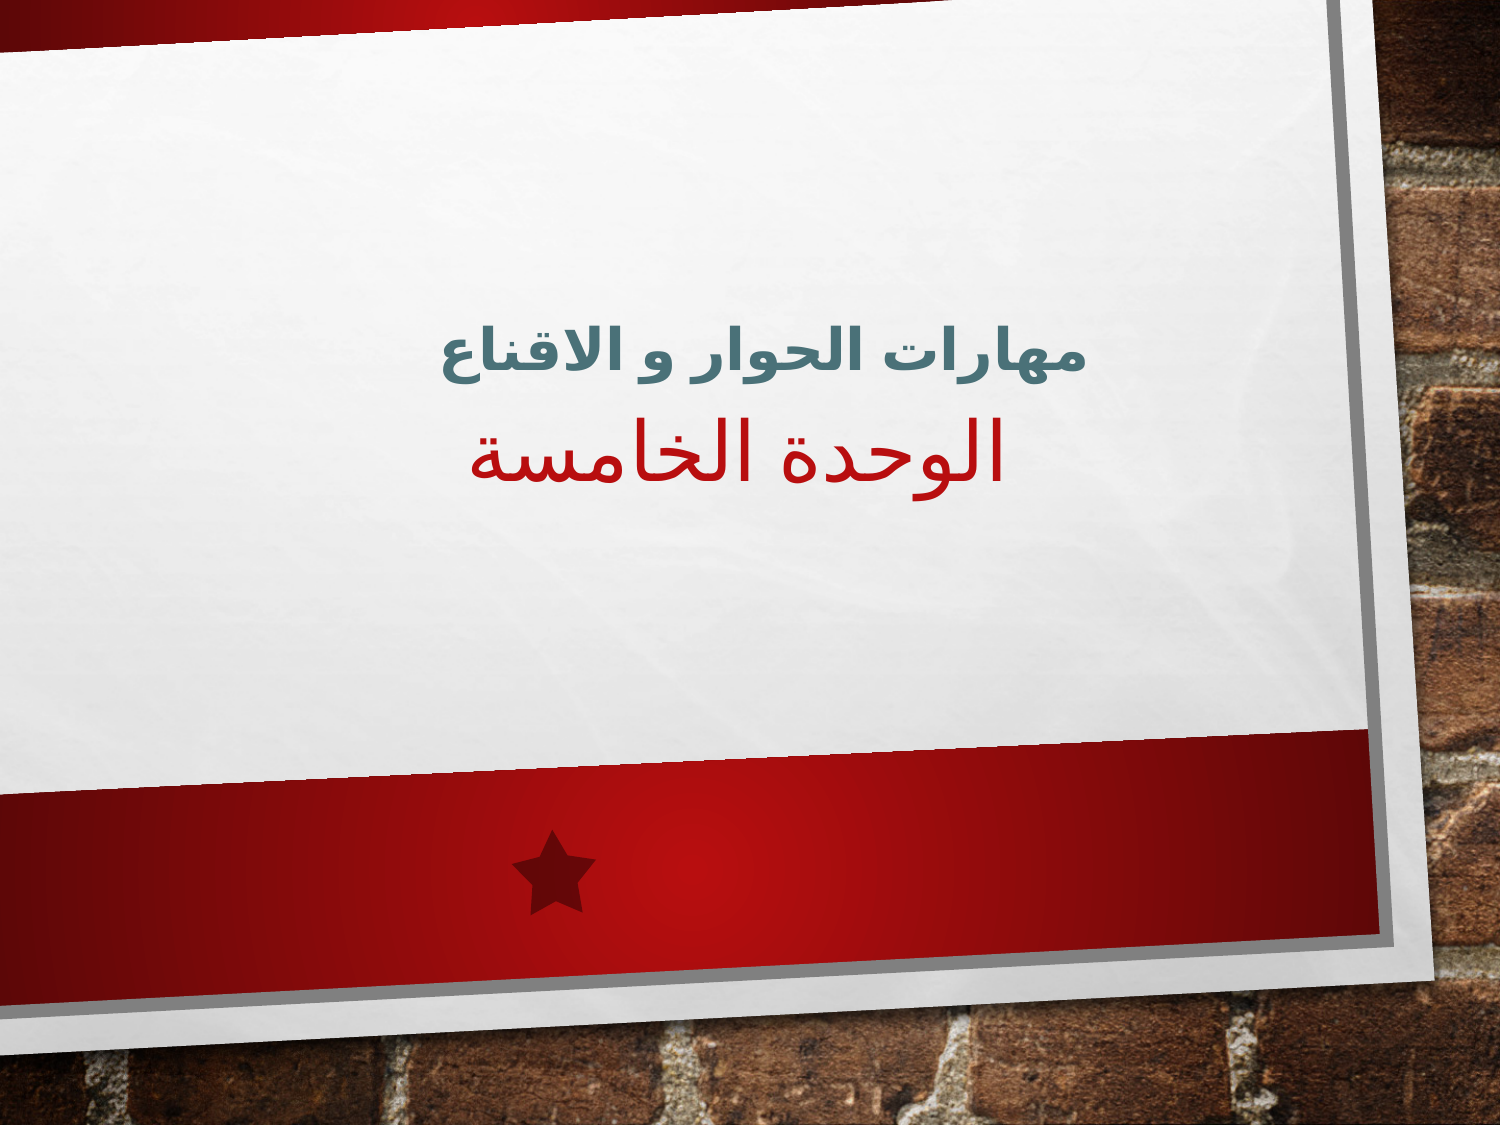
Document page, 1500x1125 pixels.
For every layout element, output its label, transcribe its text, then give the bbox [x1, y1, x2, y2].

picture [0, 0, 1500, 1125]
subtitle مهارات الحوار و الاقناع [265, 290, 1279, 516]
title الوحدة الخامسة [242, 196, 1255, 507]
